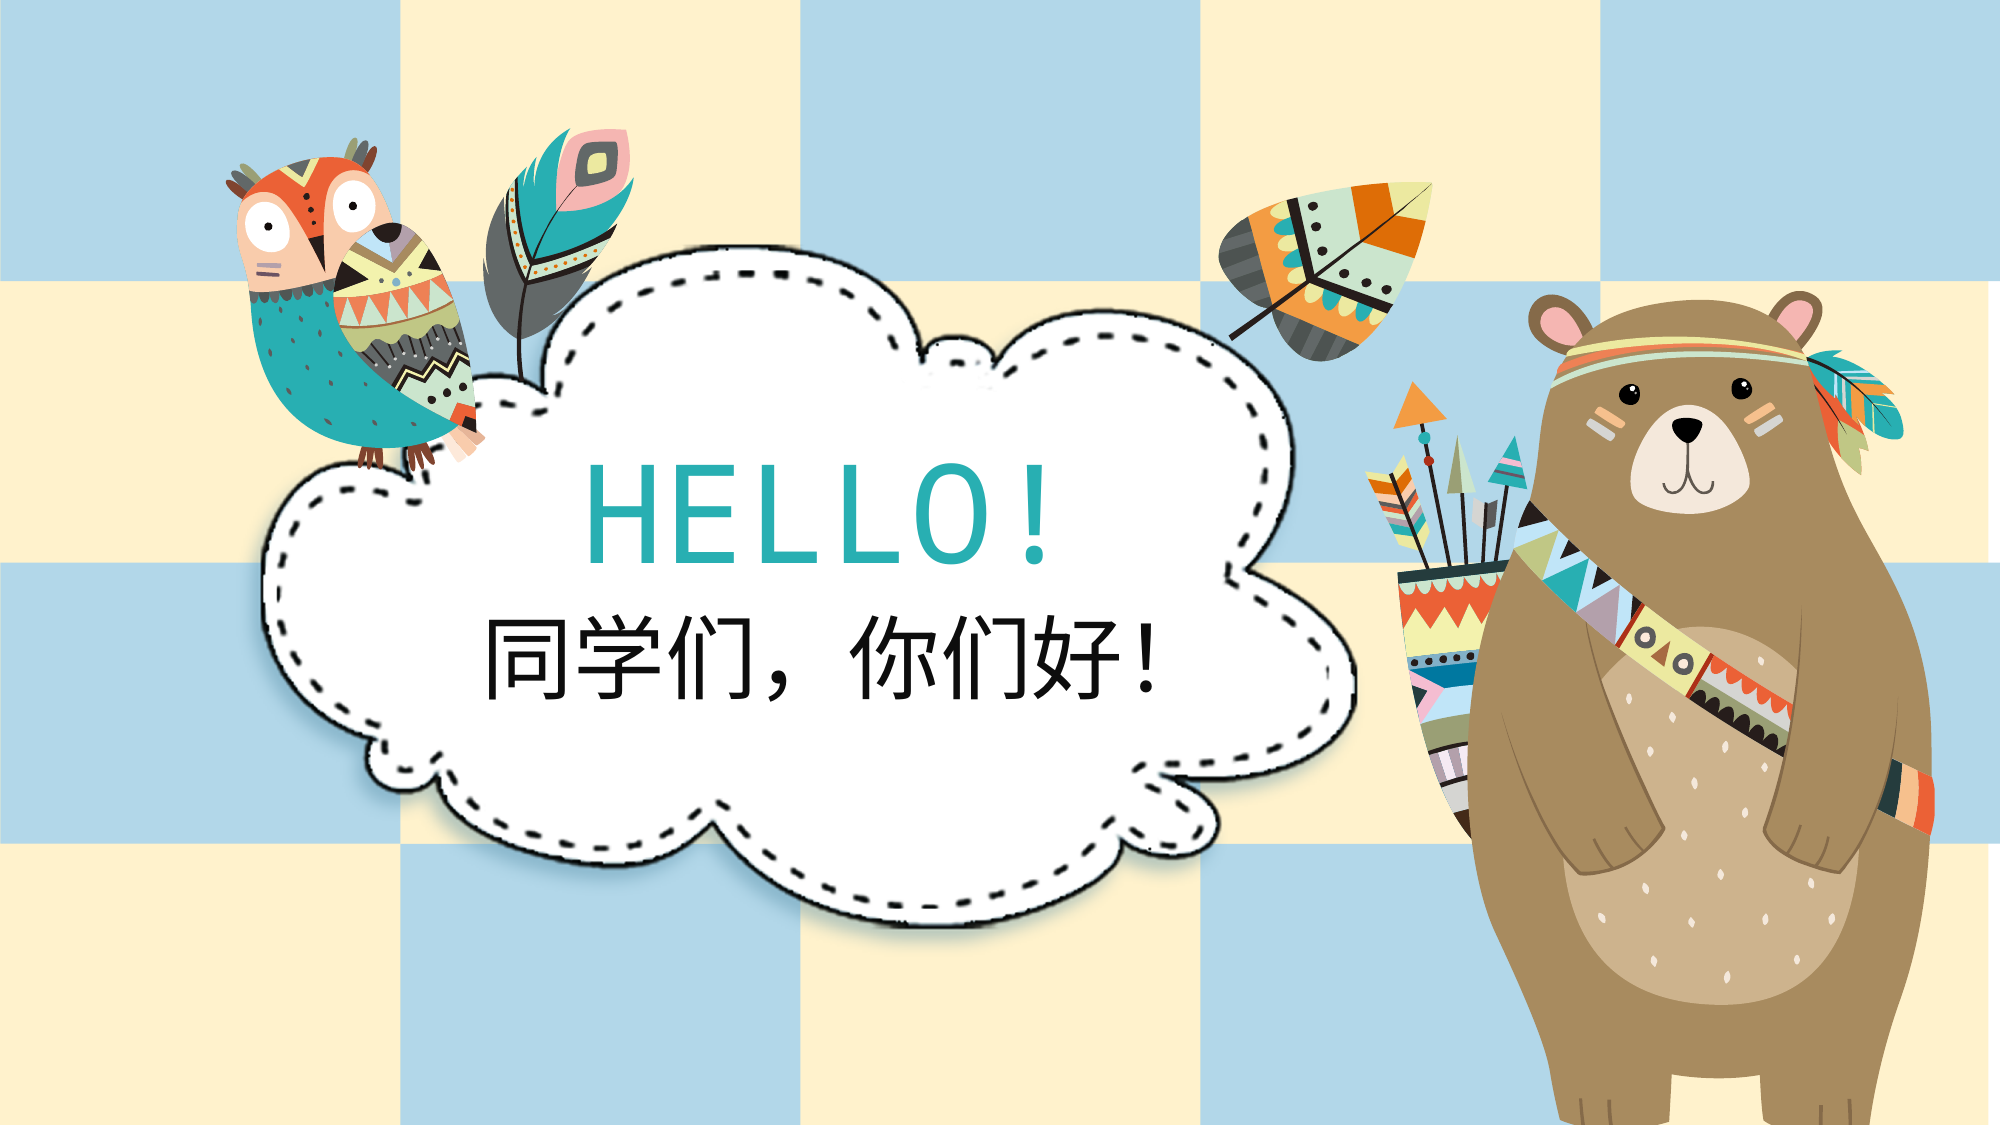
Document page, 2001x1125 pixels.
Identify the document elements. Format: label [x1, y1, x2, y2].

picture [225, 126, 1935, 1125]
text_box [0, 0, 2000, 1125]
